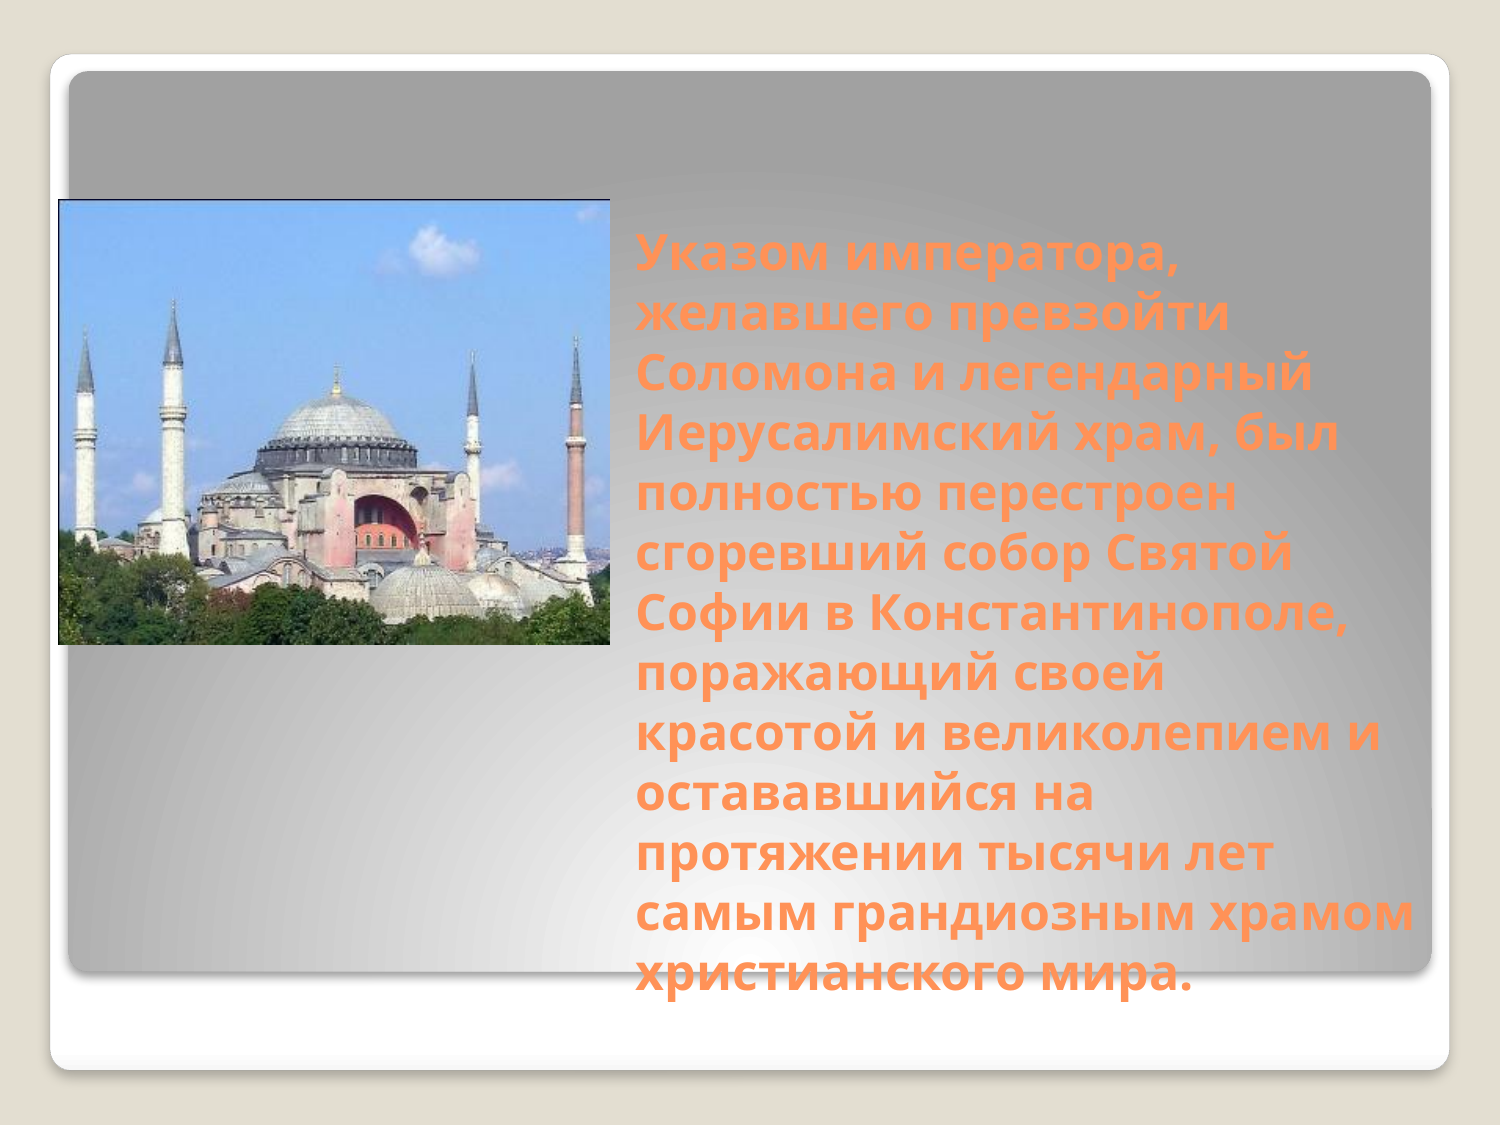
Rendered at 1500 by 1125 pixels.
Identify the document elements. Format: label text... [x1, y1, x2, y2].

title Указом императора, желавшего превзойти Соломона и легендарный Иерусалимский храм, был полностью перестроен сгоревший собор Святой Софии в Константинополе, поражающий своей красотой и великолепием и остававшийся на протяжении тысячи лет самым грандиозным храмом христианского мира. [621, 117, 1437, 1008]
picture [58, 198, 610, 645]
